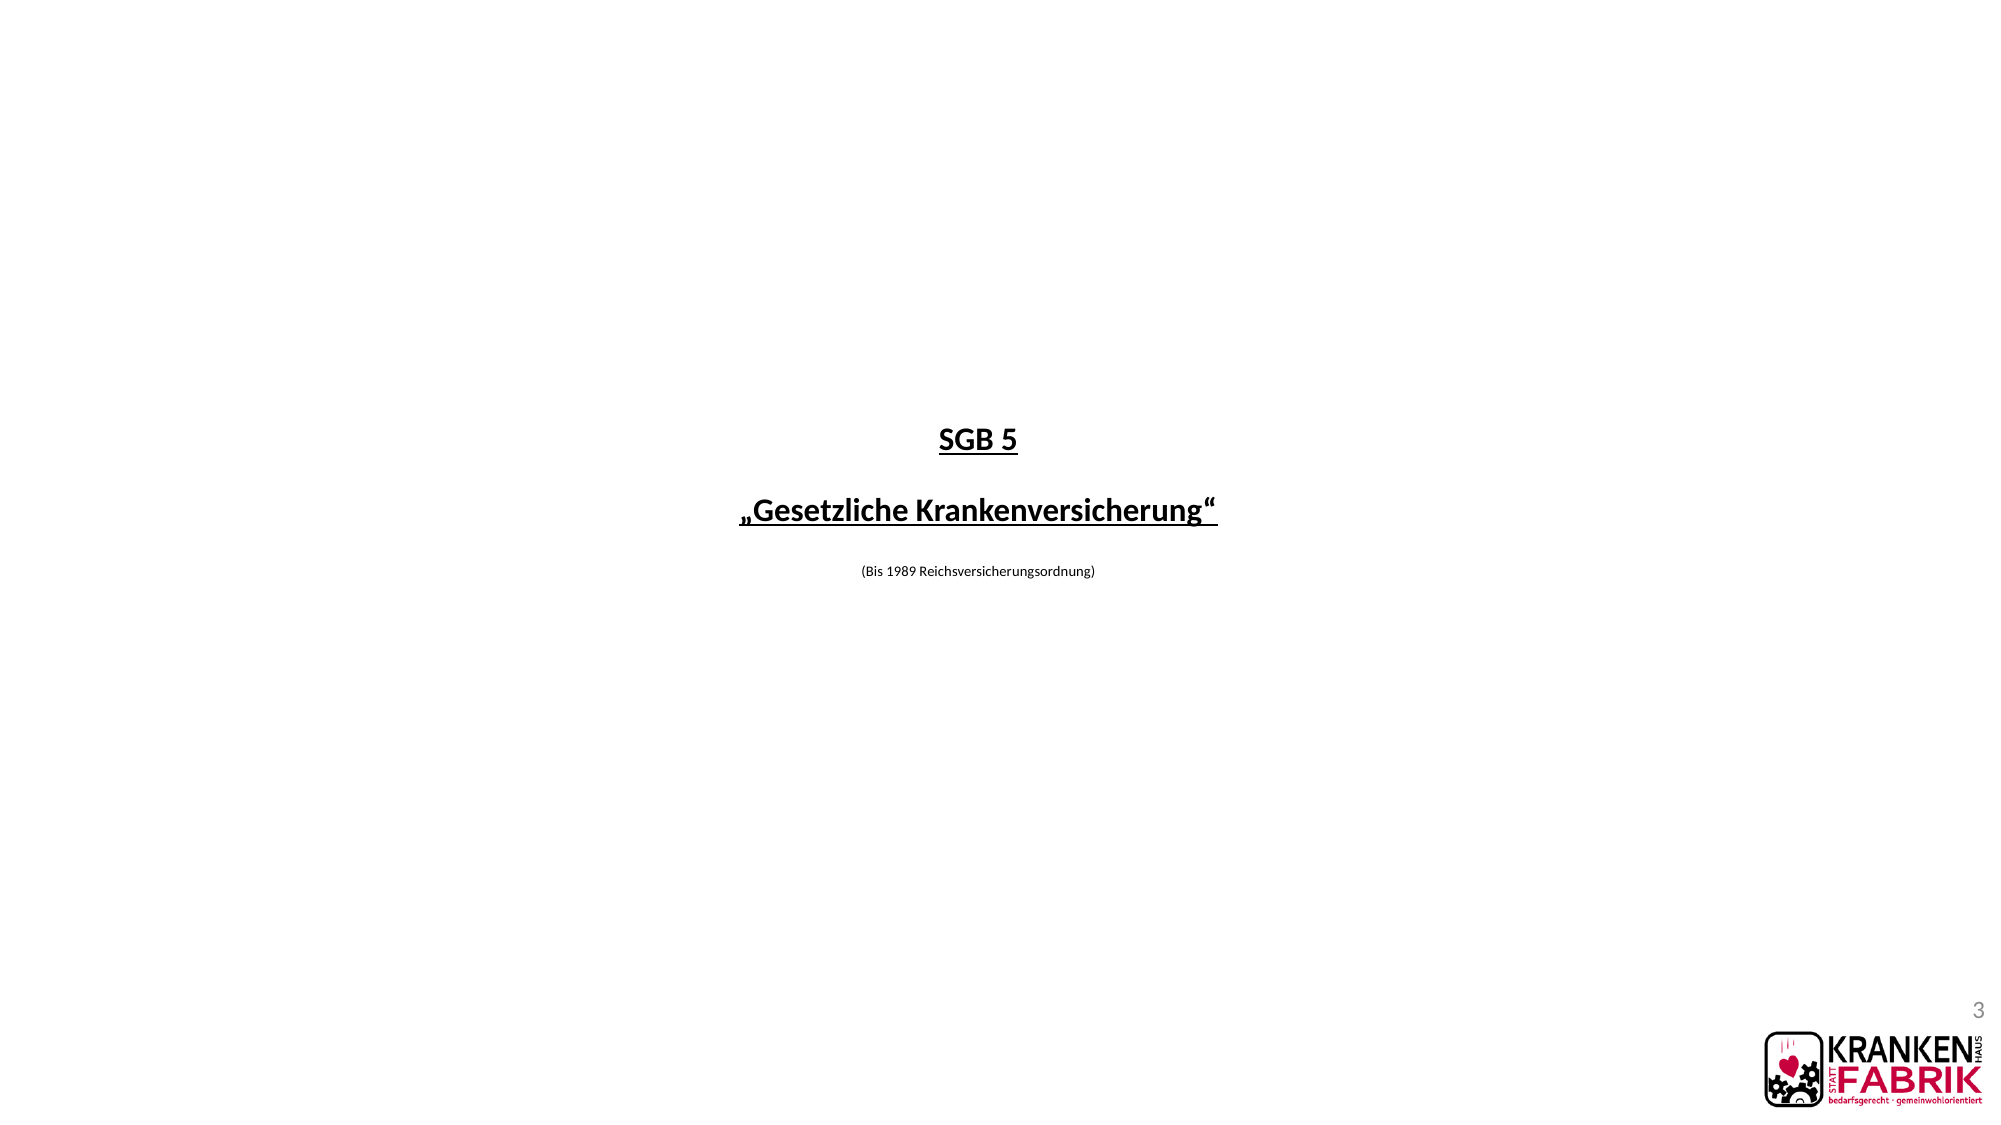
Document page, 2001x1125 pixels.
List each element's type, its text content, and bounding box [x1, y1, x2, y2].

slide_number 3 [1550, 979, 2000, 1039]
title SGB 5 „Gesetzliche Krankenversicherung“ (Bis 1989 Reichsversicherungsordnung) [116, 412, 1841, 630]
picture [1746, 1039, 2000, 1125]
